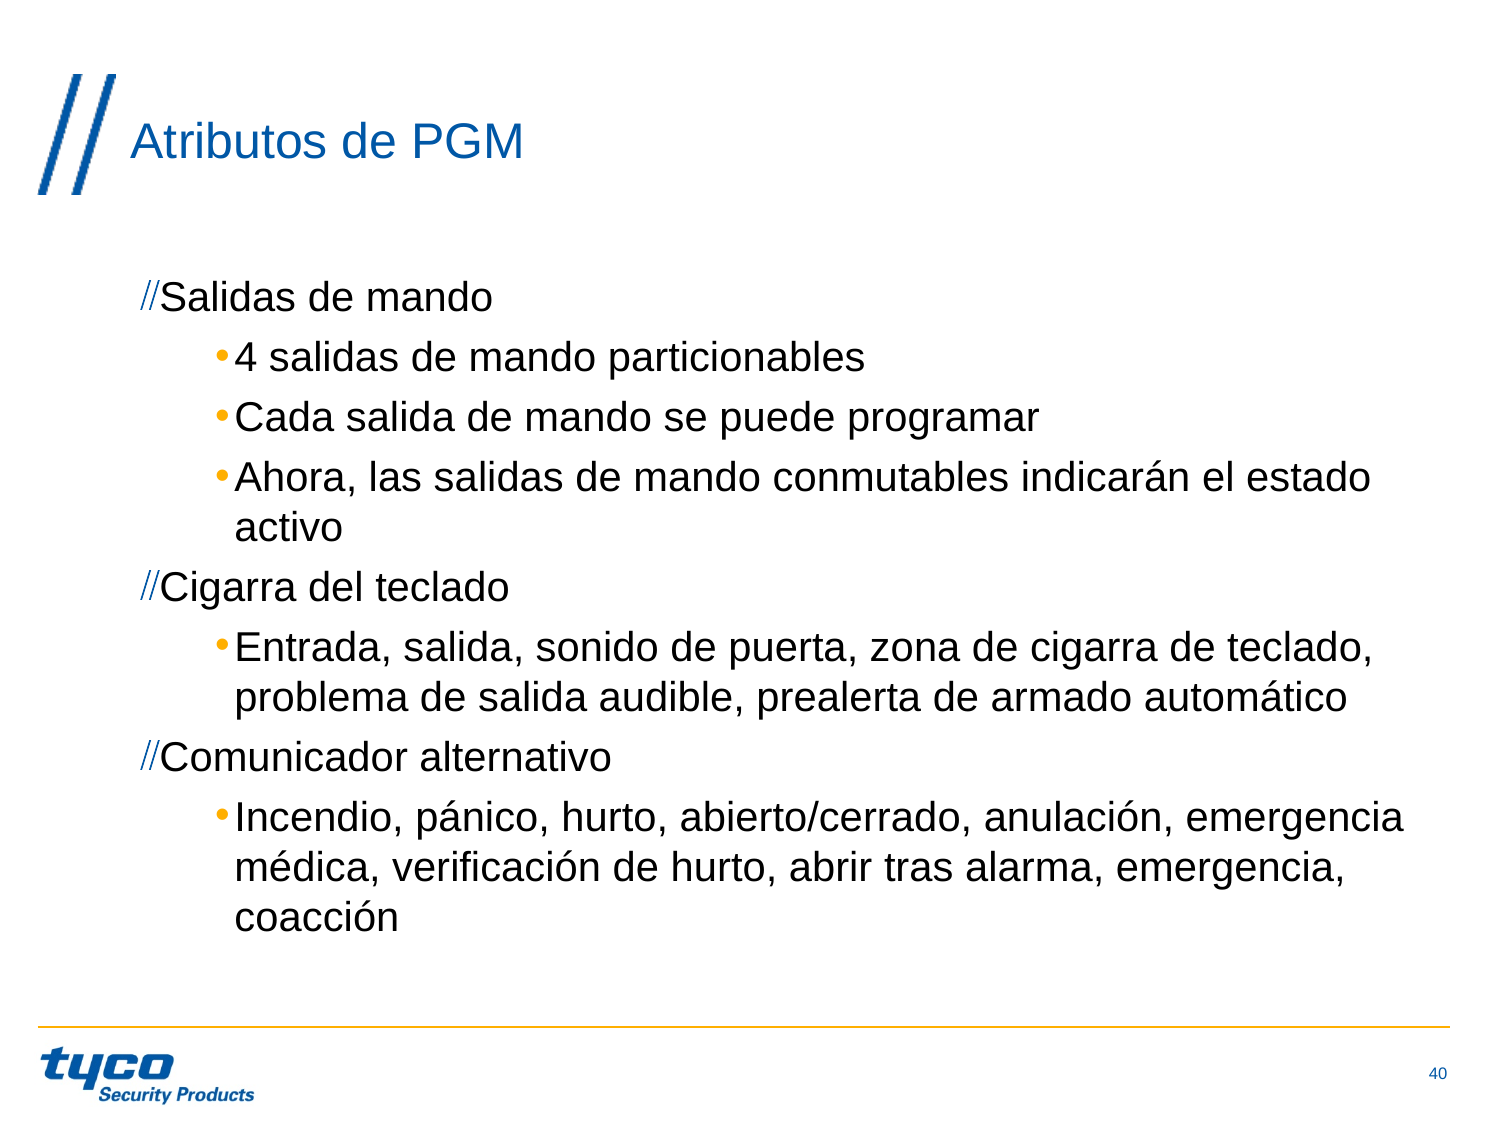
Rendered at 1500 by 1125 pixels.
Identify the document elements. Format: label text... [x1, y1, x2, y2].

list Salidas de mando 4 salidas de mando particionables Cada salida de mando se puede programar Ahora, las salidas de mando conmutables indicarán el estado activo Cigarra del teclado Entrada, salida, sonido de puerta, zona de cigarra de teclado, problema de salida audible, prealerta de armado automático Comunicador alternativo Incendio, pánico, hurto, abierto/cerrado, anulación, emergencia médica, verificación de hurto, abrir tras alarma, emergencia, coacción [124, 262, 1426, 976]
picture [34, 1040, 260, 1107]
picture [140, 280, 170, 310]
title Atributos de PGM [115, 44, 1426, 233]
slide_number 40 [1387, 1042, 1463, 1103]
picture [140, 740, 170, 770]
picture [37, 74, 115, 195]
text_box [97, 1061, 228, 1091]
picture [140, 570, 170, 600]
